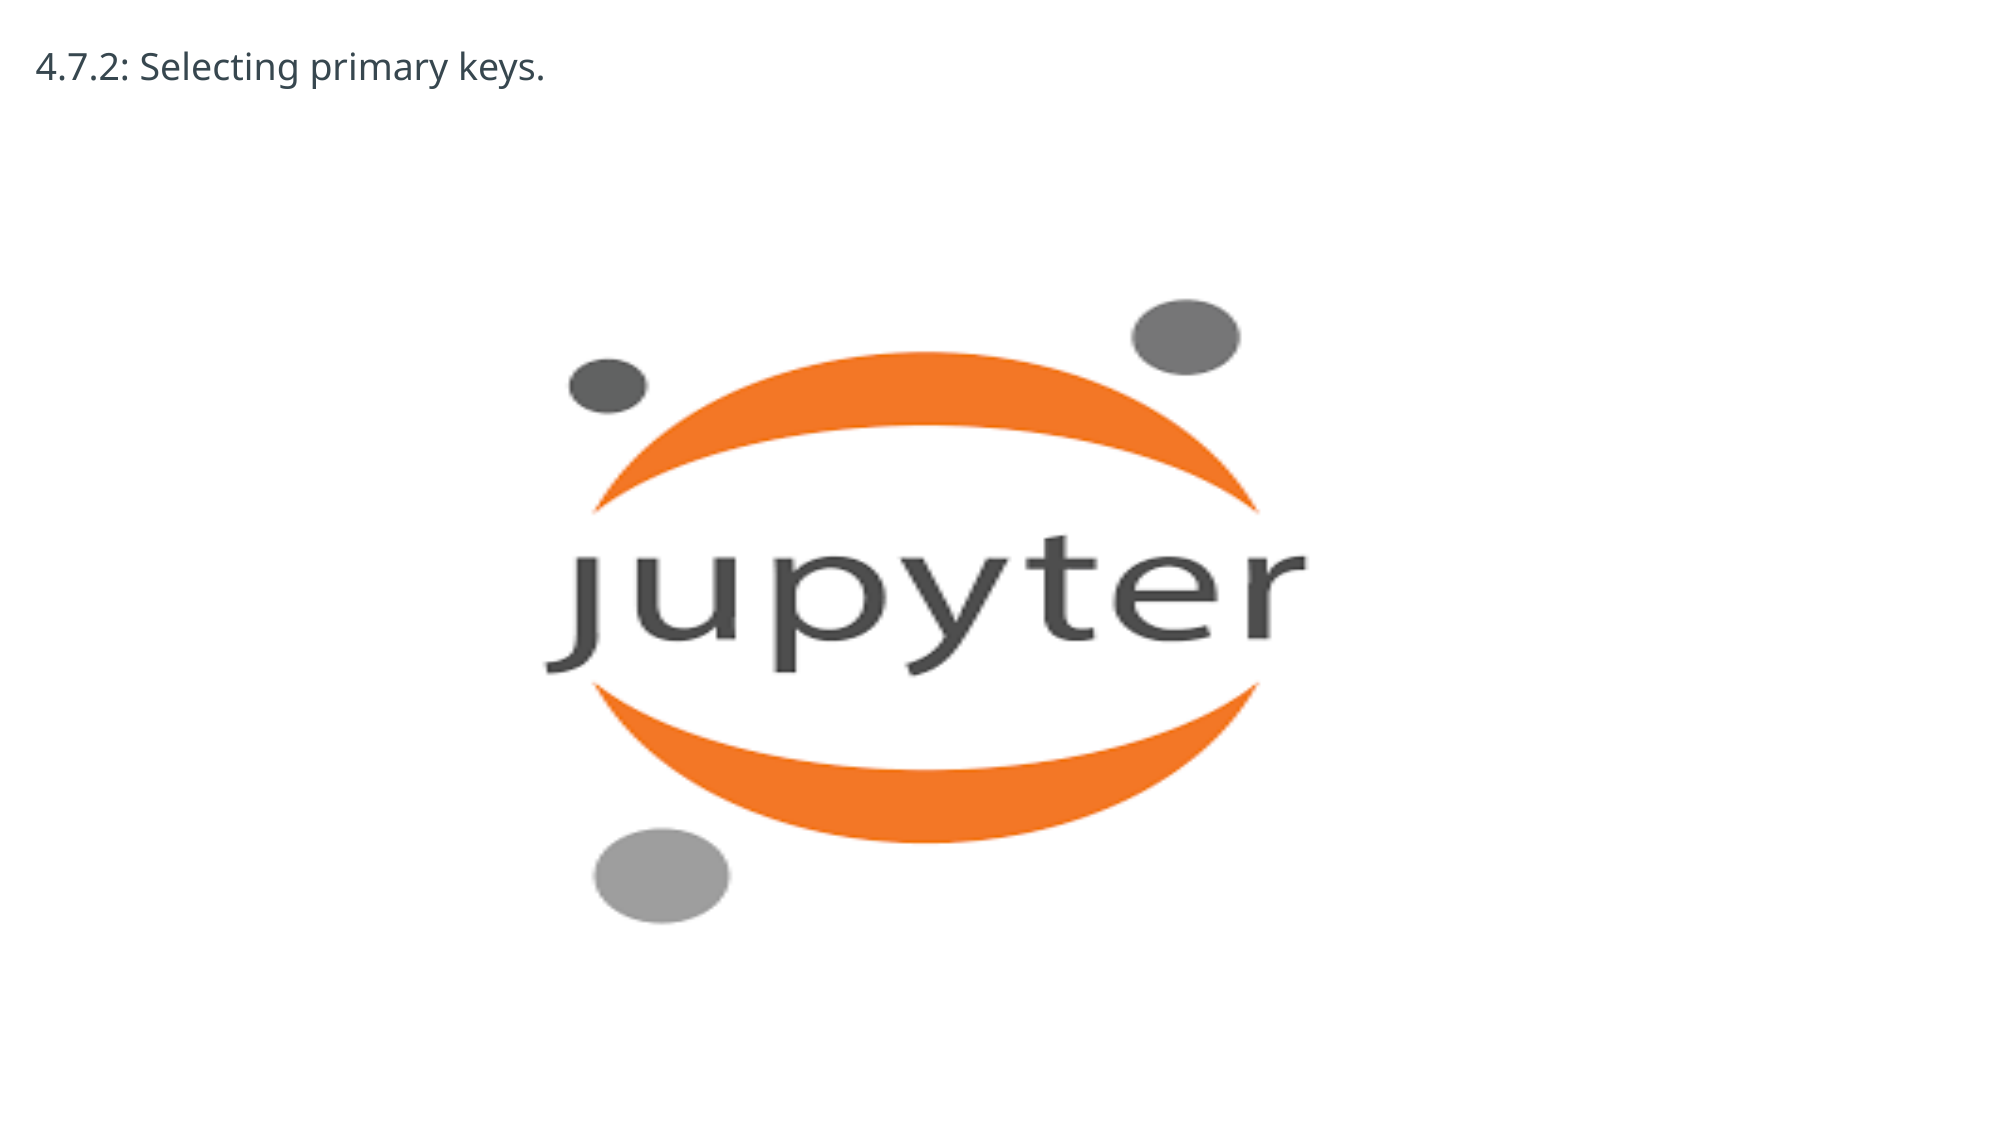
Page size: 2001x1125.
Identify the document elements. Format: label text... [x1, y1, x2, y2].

text_box 4.7.2: Selecting primary keys. [20, 35, 1022, 185]
picture [537, 292, 1321, 928]
